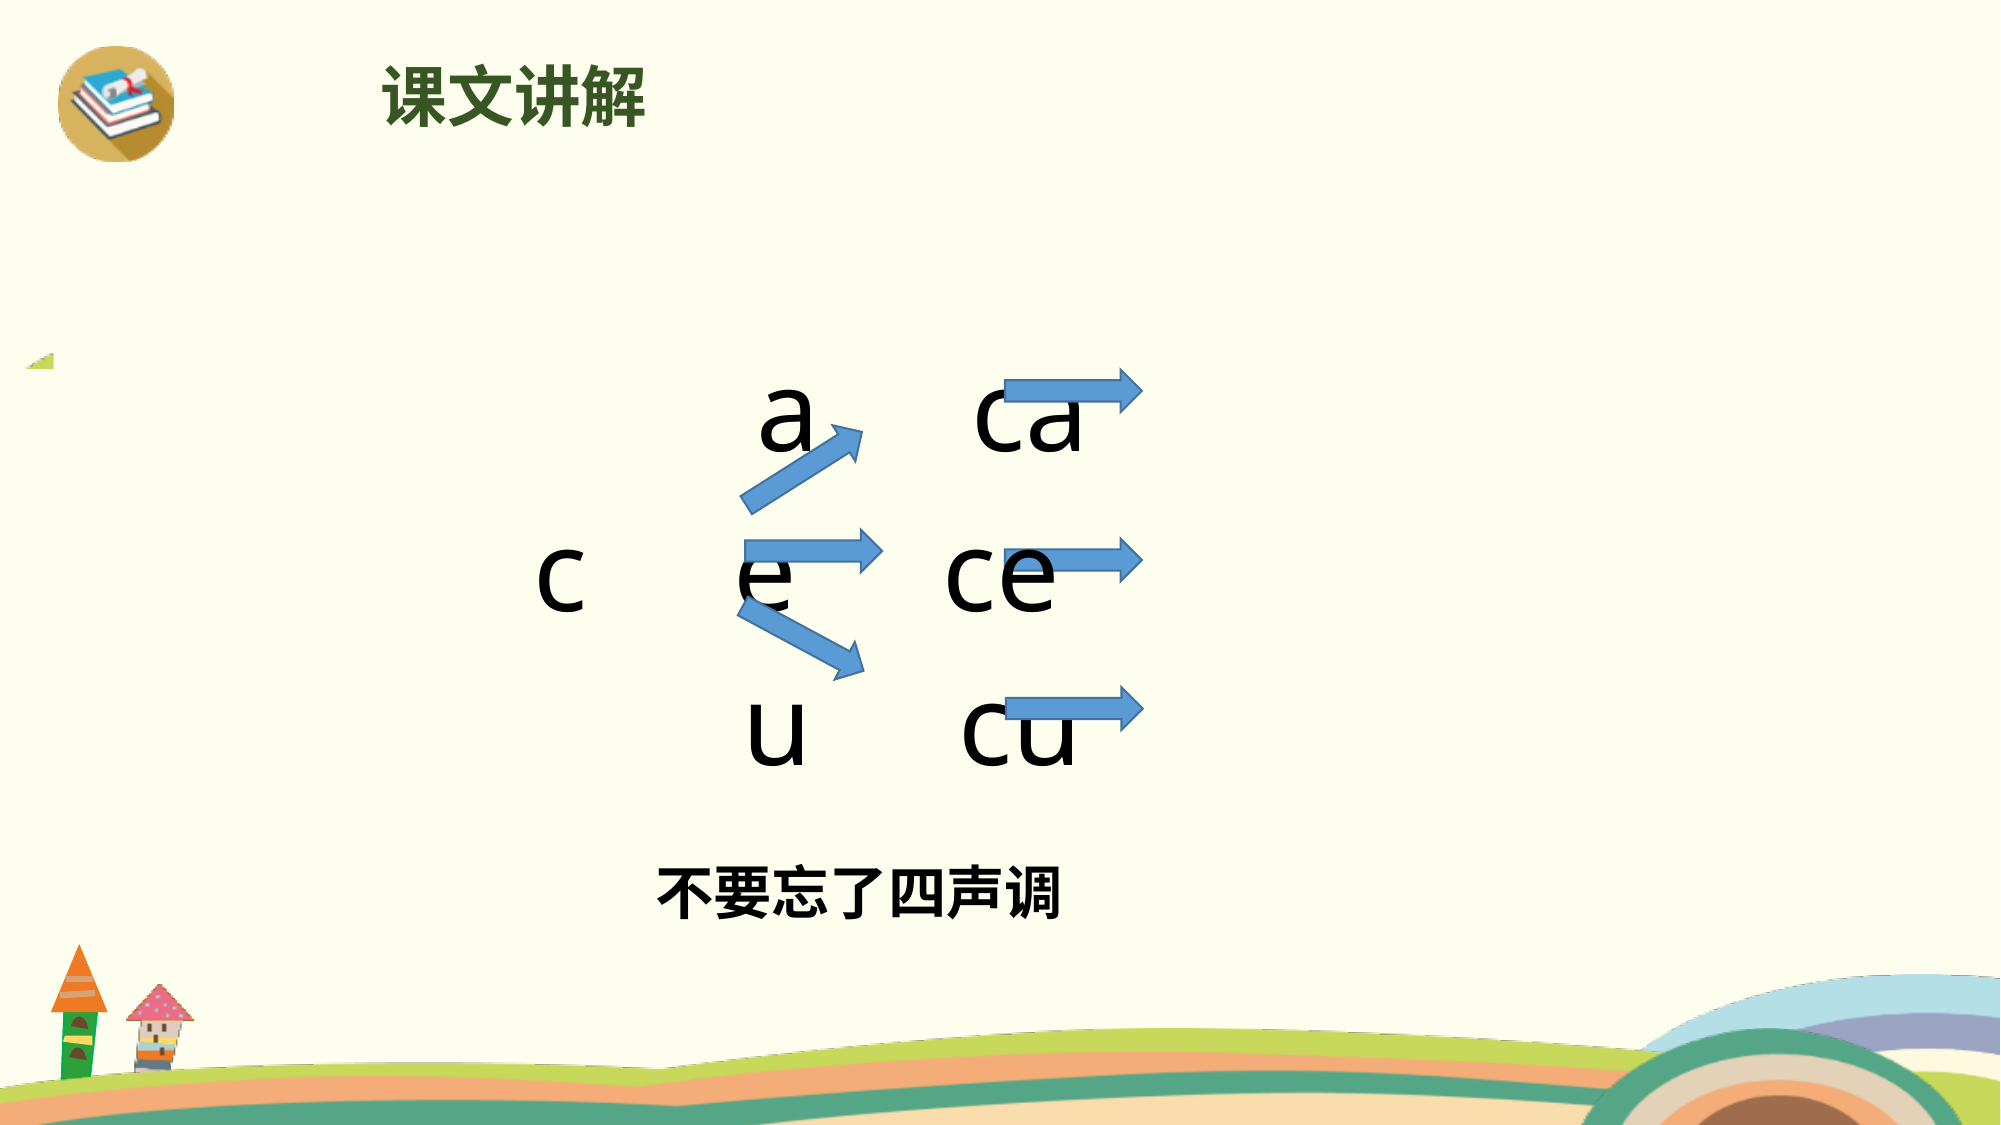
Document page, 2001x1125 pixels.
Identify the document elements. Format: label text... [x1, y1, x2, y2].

text_box 不要忘了四声调 [640, 848, 1375, 934]
text_box 课文讲解 [365, 47, 663, 143]
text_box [459, 263, 1635, 798]
picture [0, 0, 2001, 1125]
